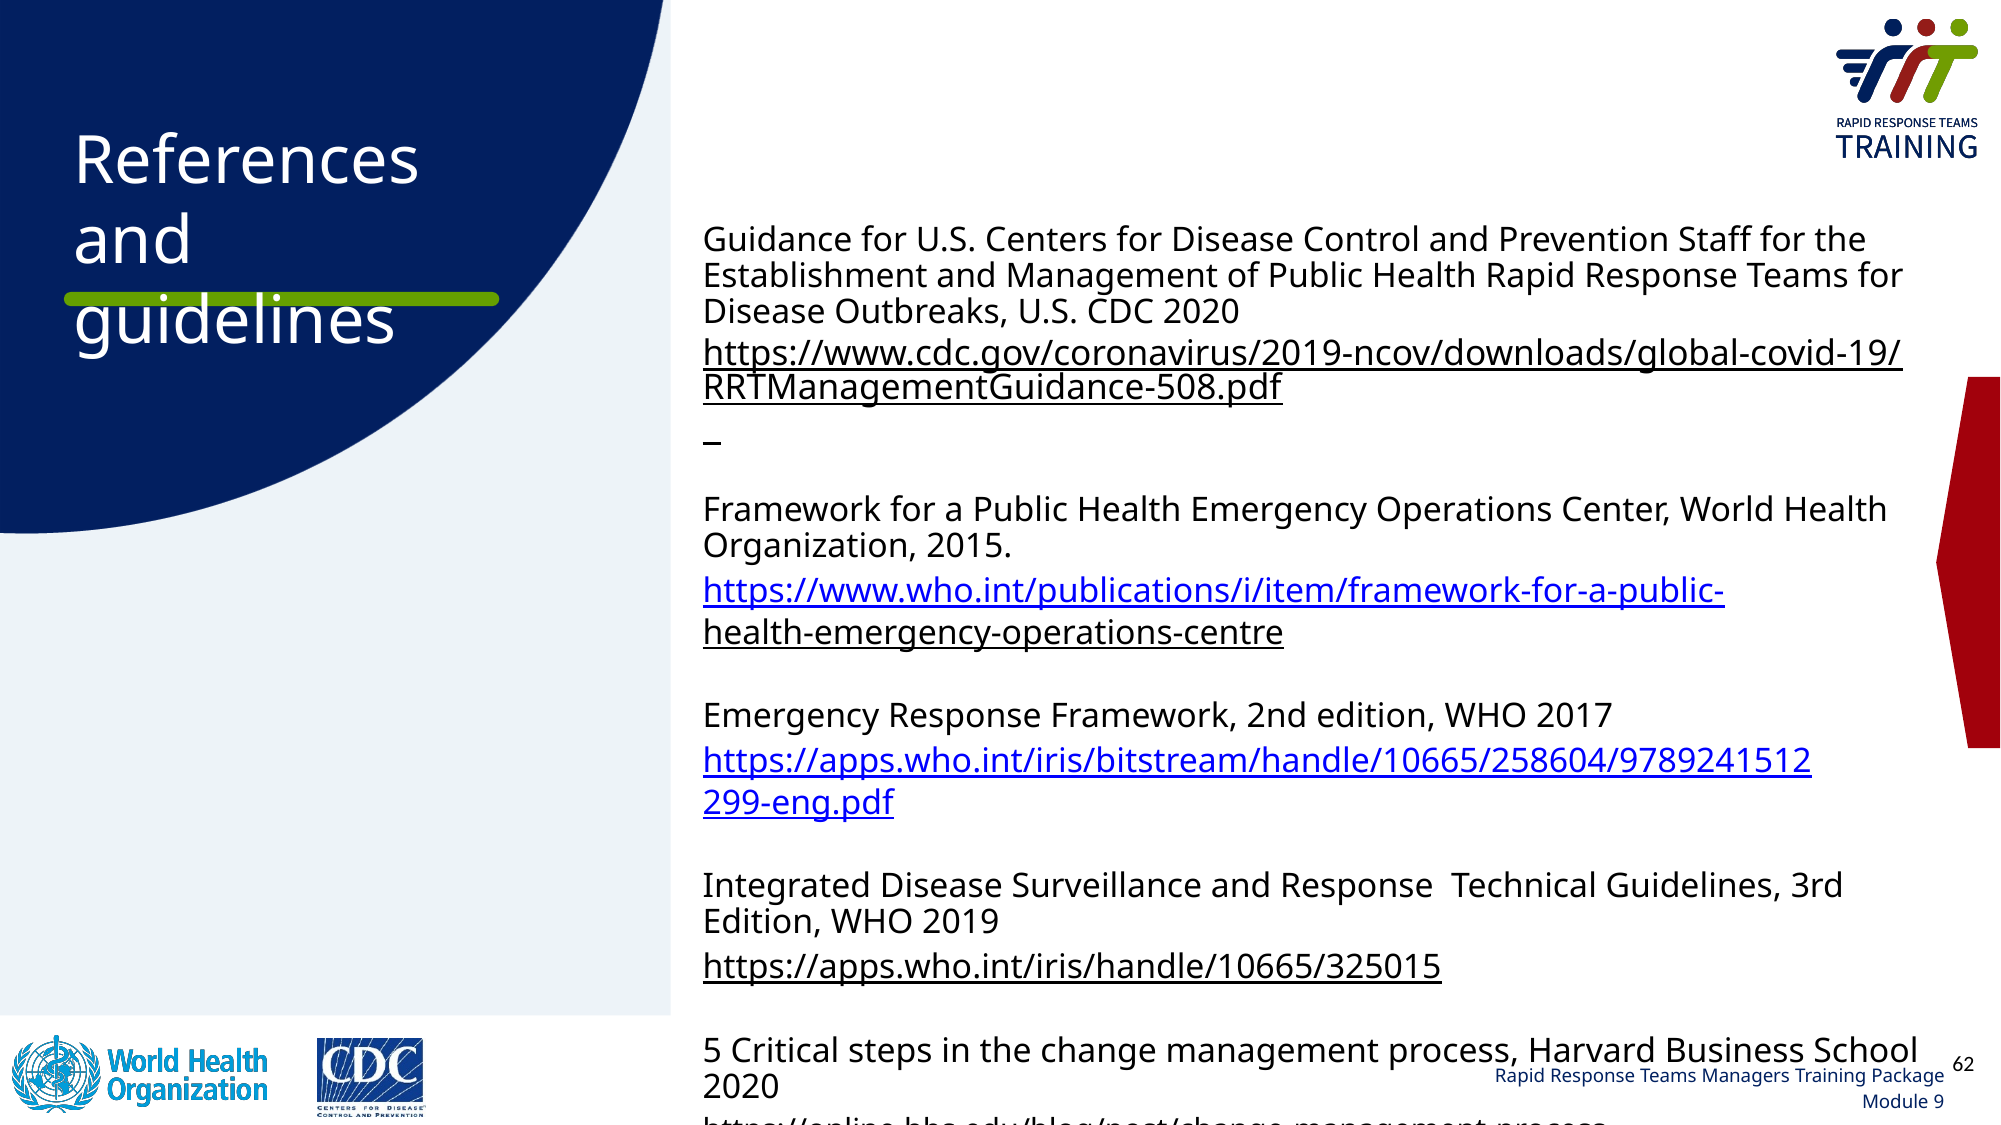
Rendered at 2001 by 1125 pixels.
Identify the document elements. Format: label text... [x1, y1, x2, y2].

picture [30, 1083, 37, 1091]
picture [1835, 19, 1978, 167]
picture [0, 0, 670, 538]
picture [40, 1062, 47, 1070]
picture [36, 1088, 78, 1105]
picture [22, 1062, 26, 1077]
picture [34, 1054, 43, 1078]
picture [24, 1054, 36, 1087]
picture [59, 1035, 267, 1113]
picture [71, 1053, 90, 1091]
picture [12, 1035, 54, 1068]
picture [46, 1056, 54, 1062]
list Guidance for U.S. Centers for Disease Control and Prevention Staff for the Establishment and Management of Public Health Rapid Response Teams for Disease Outbreaks, U.S. CDC 2020 https://www.cdc.gov/coronavirus/2019-ncov/downloads/global-covid-19/RRTManagementGuidance-508.pdf Framework for a Public Health Emergency Operations Center, World Health Organization, 2015. https://www.who.int/publications/i/item/framework-for-a-public-health-emergency-operations-centre Emergency Response Framework, 2nd edition, WHO 2017 https://apps.who.int/iris/bitstream/handle/10665/258604/9789241512299-eng.pdf Integrated Disease Surveillance and Response Technical Guidelines, 3rd Edition, WHO 2019 https://apps.who.int/iris/handle/10665/325015 5 Critical steps in the change management process, Harvard Business School 2020 https://online.hbs.edu/blog/post/change-management-process [694, 213, 1931, 1125]
picture [50, 1108, 62, 1113]
slide_number 62 [1929, 1041, 1998, 1095]
picture [12, 1083, 48, 1113]
picture [317, 1038, 426, 1117]
